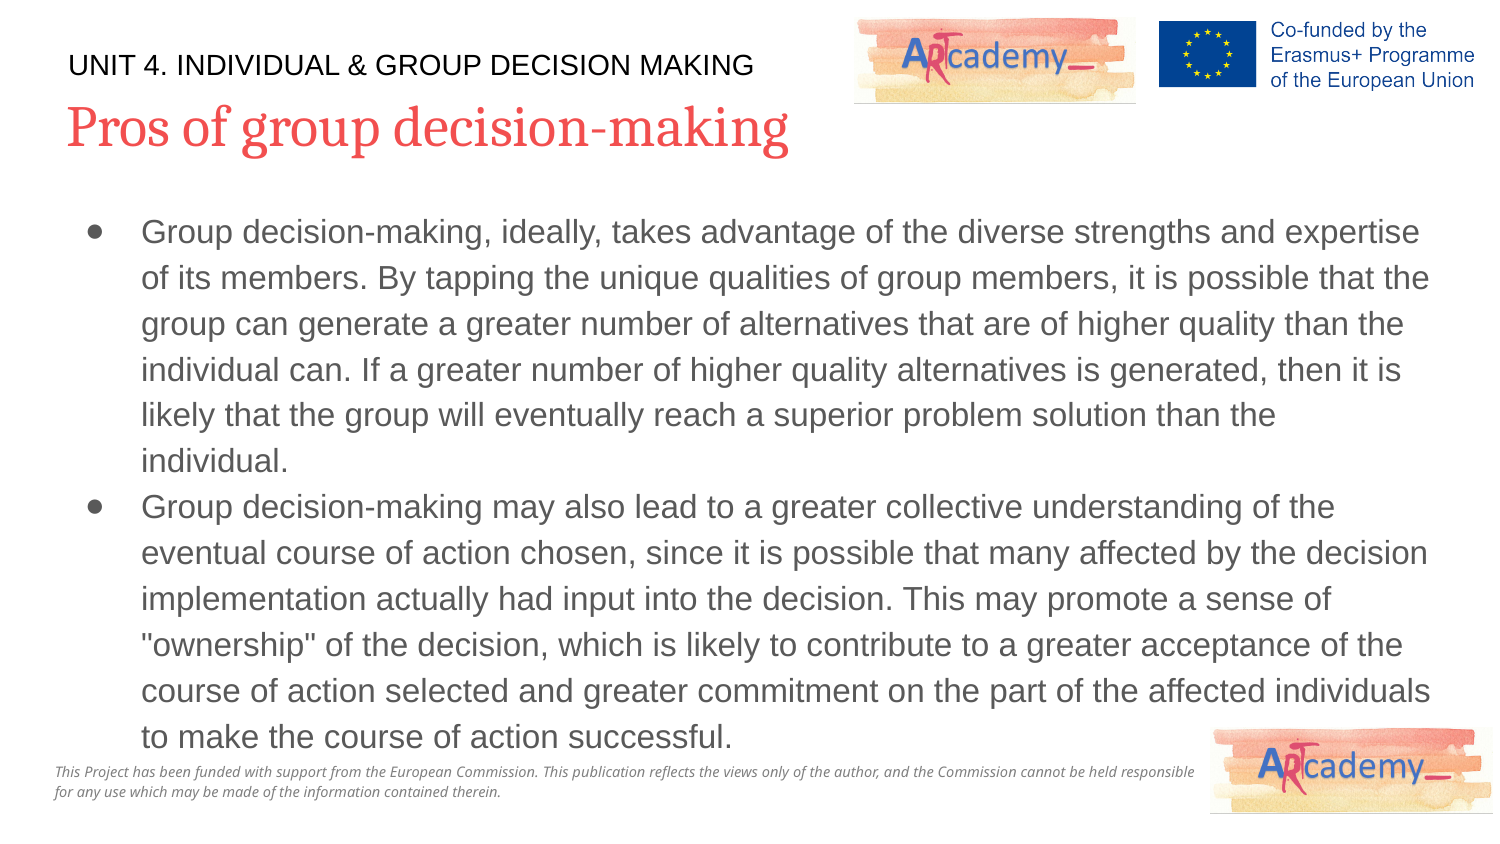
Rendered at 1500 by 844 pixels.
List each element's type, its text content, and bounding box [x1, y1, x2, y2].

picture [1210, 709, 1493, 844]
text_box This Project has been funded with support from the European Commission. This publication reflects the views only of the author, and the Commission cannot be held responsible for any use which may be made of the information contained therein. [39, 754, 1205, 799]
picture [1158, 21, 1474, 91]
text_box UNIT 4. INDIVIDUAL & GROUP DECISION MAKING [53, 39, 812, 89]
list Group decision-making, ideally, takes advantage of the diverse strengths and expertise of its members. By tapping the unique qualities of group members, it is possible that the group can generate a greater number of alternatives that are of higher quality than the individual can. If a greater number of higher quality alternatives is generated, then it is likely that the group will eventually reach a superior problem solution than the individual. Group decision-making may also lead to a greater collective understanding of the eventual course of action chosen, since it is possible that many affected by the decision implementation actually had input into the decision. This may promote a sense of "ownership" of the decision, which is likely to contribute to a greater acceptance of the course of action selected and greater commitment on the part of the affected individuals to make the course of action successful. [51, 189, 1449, 750]
picture [854, 0, 1137, 134]
title Pros of group decision-making [51, 72, 1449, 167]
